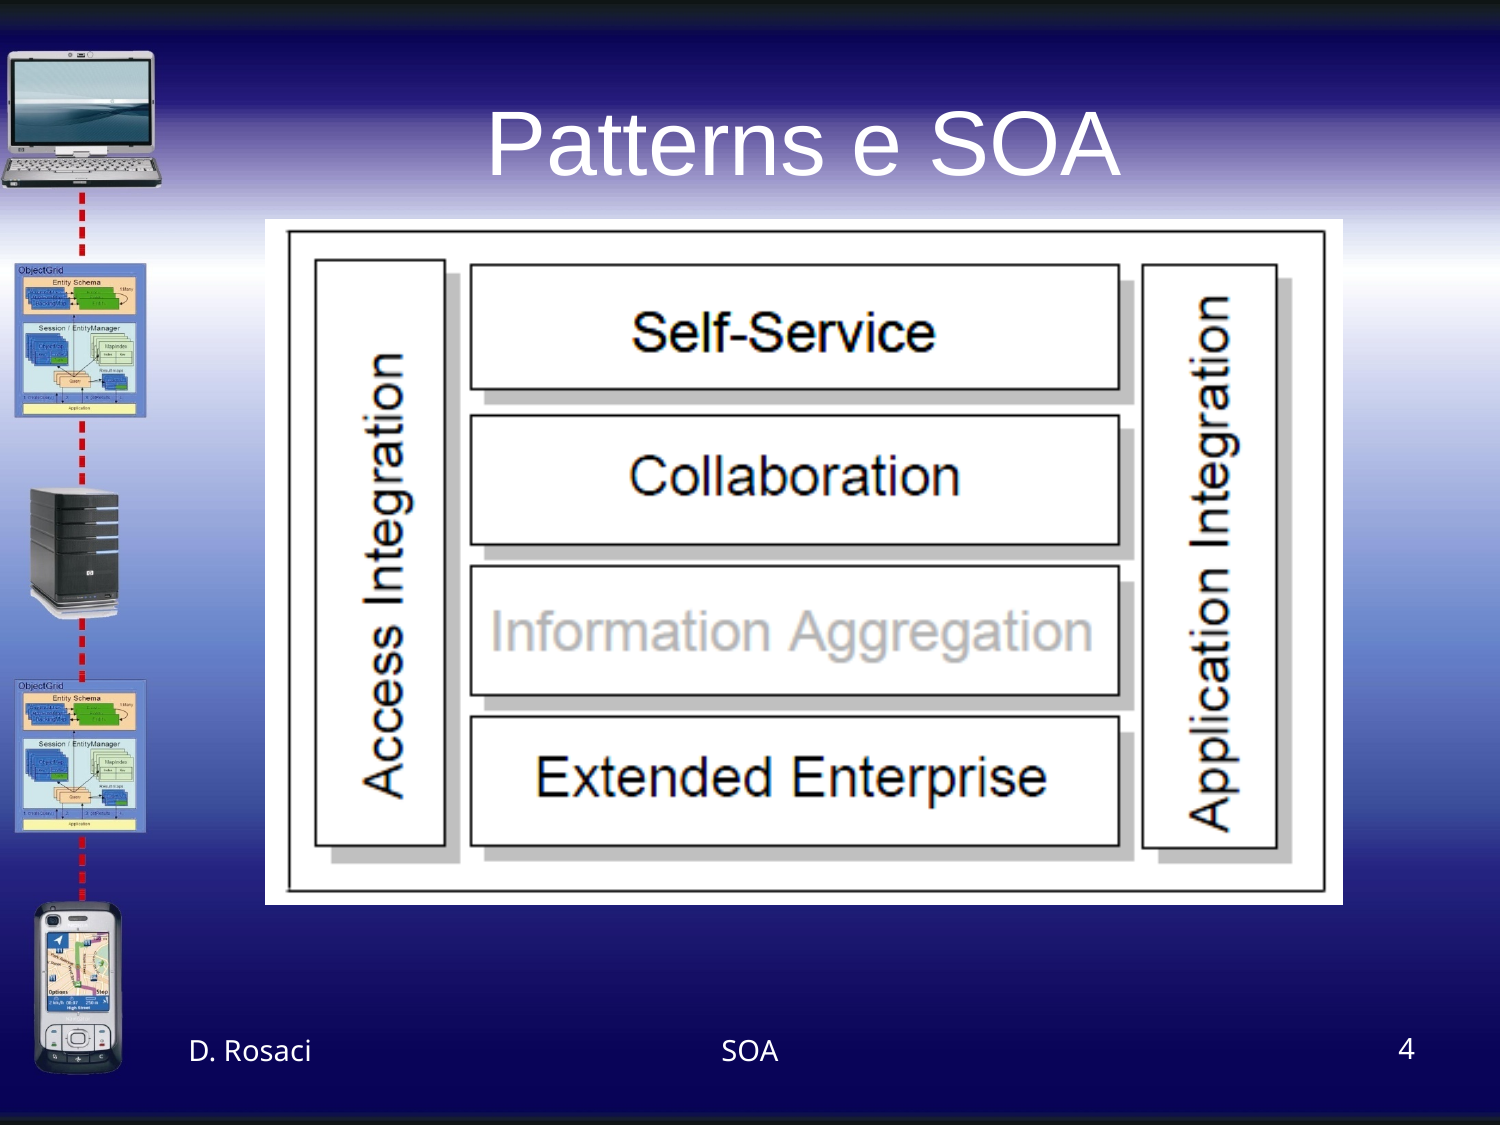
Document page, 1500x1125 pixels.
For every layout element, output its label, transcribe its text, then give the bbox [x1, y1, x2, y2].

picture [0, 0, 1500, 1125]
title Patterns e SOA [182, 44, 1426, 233]
slide_number D. Rosaci [74, 1024, 426, 1103]
footer SOA [512, 1024, 988, 1103]
